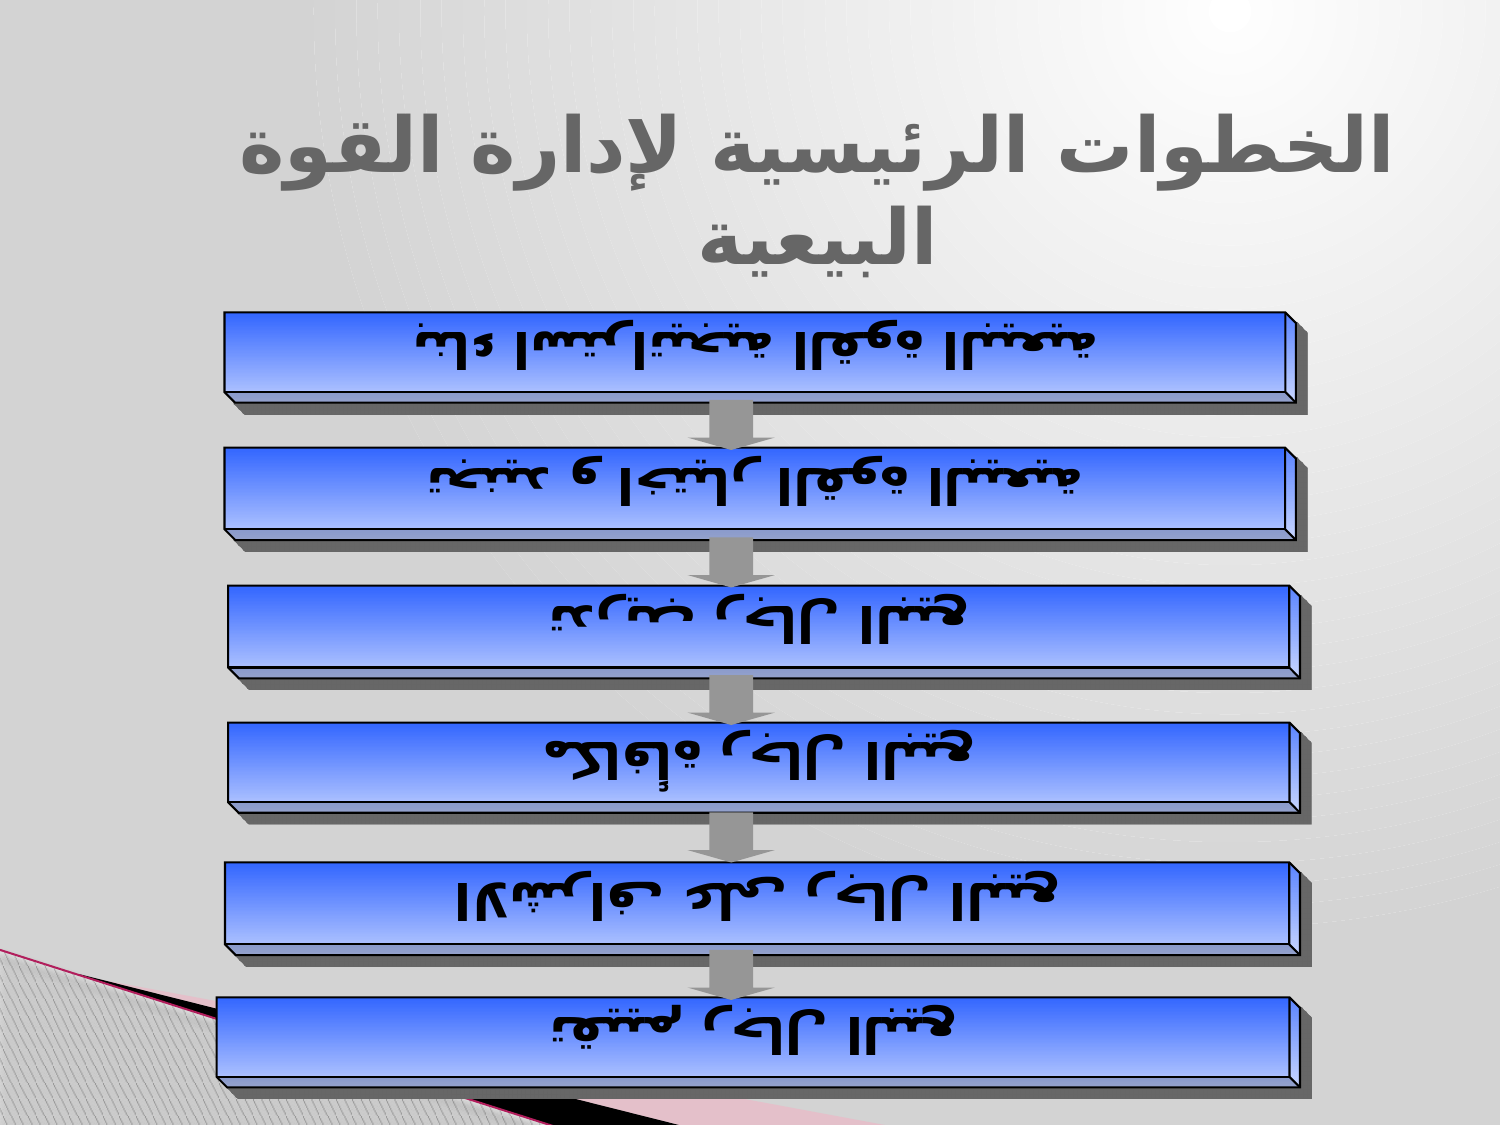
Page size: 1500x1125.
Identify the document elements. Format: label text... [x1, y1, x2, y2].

text_box [687, 399, 775, 451]
text_box تجنيد و اختيار القوة البيعية [224, 447, 1296, 541]
text_box الاشراف على رجال البيع [225, 862, 1300, 956]
text_box [687, 537, 775, 588]
footer الترويج الدكتور. صالح القحطاني [1290, 723, 1300, 811]
text_box بناء استراتيجية القوة البيعية [224, 312, 1296, 403]
text_box مكافأة رجال البيع [228, 722, 1300, 813]
text_box [687, 812, 775, 863]
text_box [1290, 997, 1300, 1086]
text_box [687, 949, 775, 1000]
text_box [687, 675, 775, 726]
title تصميم اهداف الاعلان [1290, 586, 1300, 677]
title الخطوات الرئيسية لإدارة القوة البيعية [135, 87, 1500, 288]
title عملية الإعلان [1290, 863, 1300, 954]
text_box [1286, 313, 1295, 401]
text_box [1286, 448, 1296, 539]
text_box تقييم رجال البيع [216, 997, 1300, 1088]
text_box تدريب رجال البيع [228, 585, 1300, 679]
